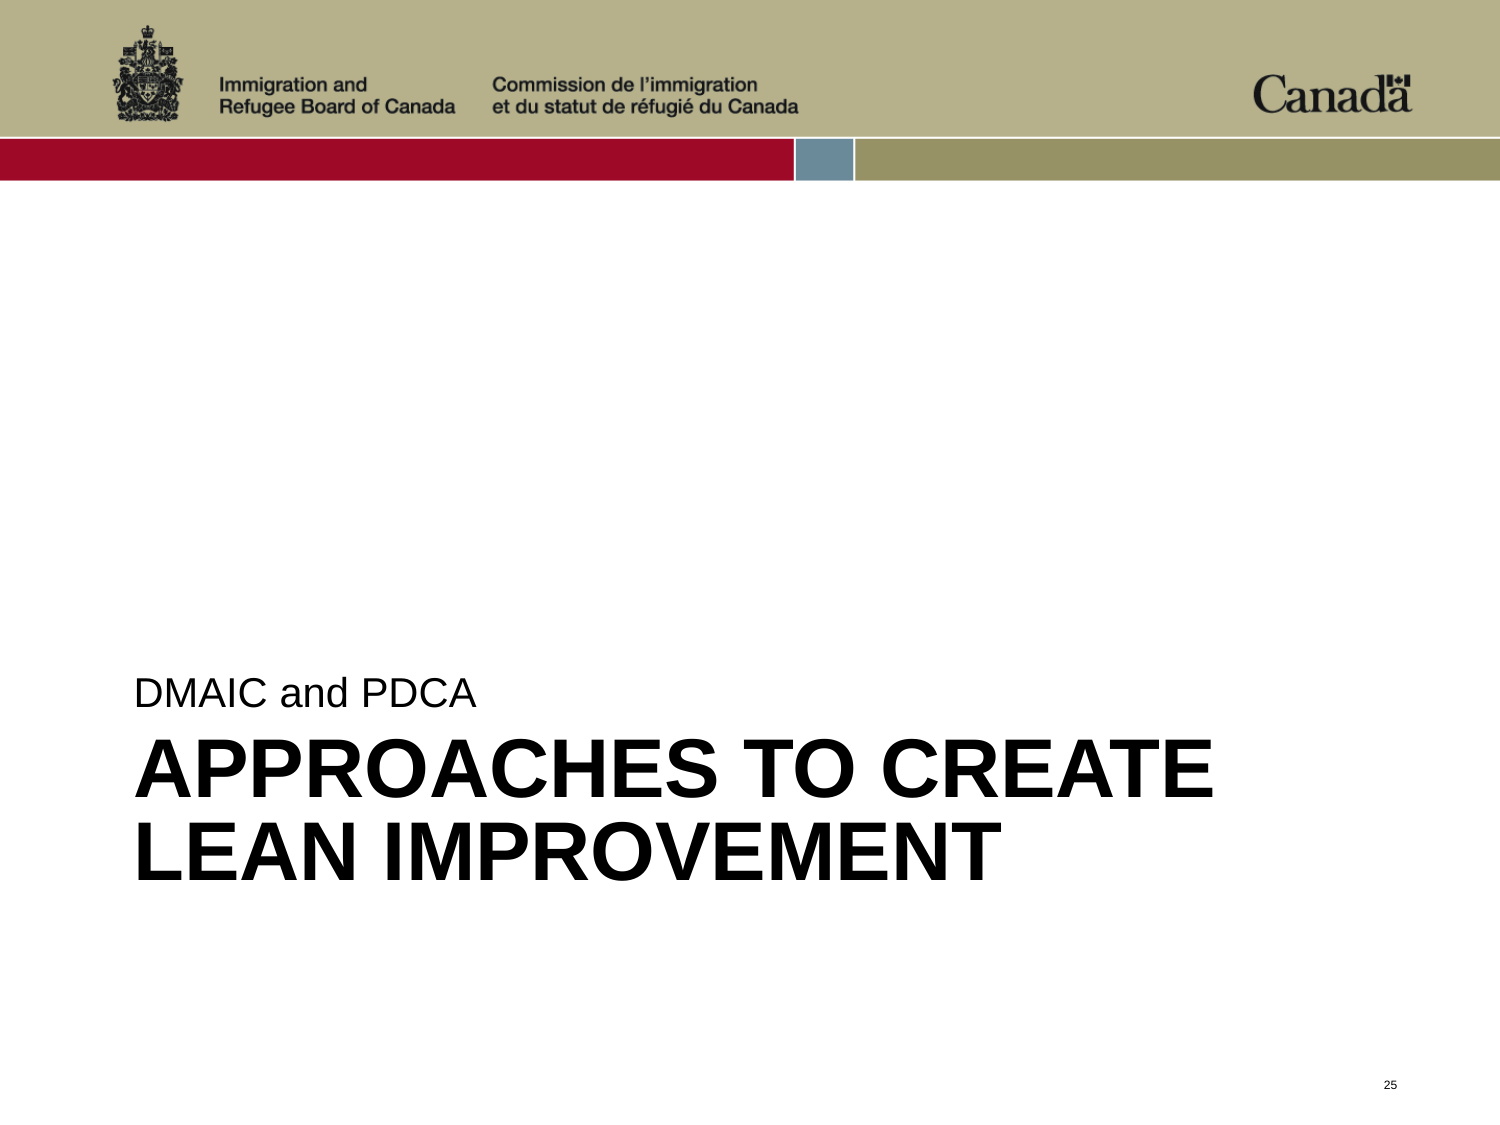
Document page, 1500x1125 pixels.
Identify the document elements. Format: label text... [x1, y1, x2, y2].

slide_number 25 [1100, 1025, 1413, 1100]
title Approaches to create Lean Improvement [118, 723, 1394, 947]
picture [0, 0, 1500, 1125]
list DMAIC and PDCA [118, 476, 1394, 723]
